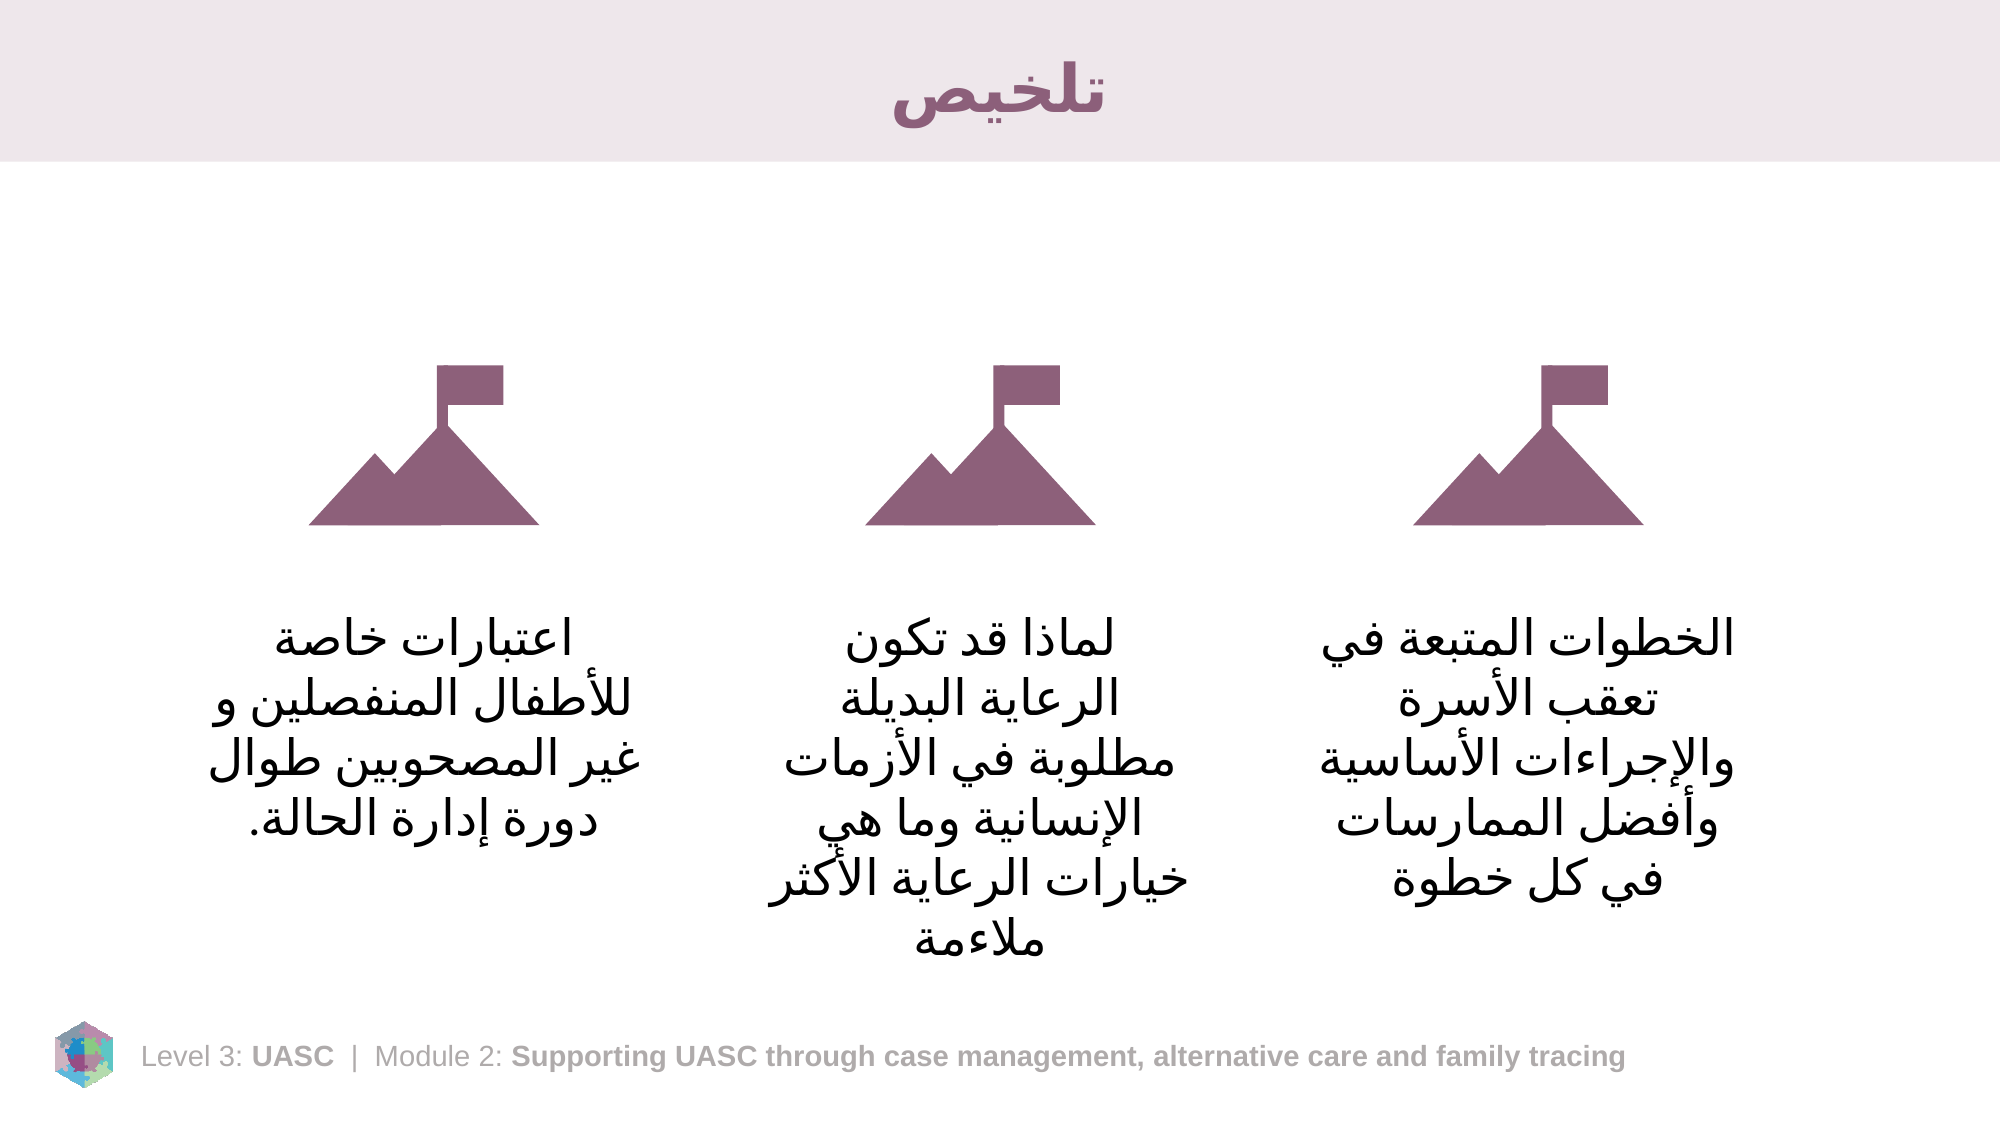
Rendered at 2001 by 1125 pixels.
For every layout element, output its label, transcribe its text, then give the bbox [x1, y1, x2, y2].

text_box الخطوات المتبعة في تعقب الأسرة والإجراءات الأساسية وأفضل الممارسات في كل خطوة [1286, 597, 1771, 913]
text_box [864, 365, 1097, 526]
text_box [308, 365, 540, 526]
picture [55, 1021, 113, 1088]
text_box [1412, 365, 1645, 526]
text_box لماذا قد تكون الرعاية البديلة مطلوبة في الأزمات الإنسانية وما هي خيارات الرعاية الأكثر ملاءمة [753, 597, 1208, 973]
text_box اعتبارات خاصة للأطفال المنفصلين و غير المصحوبين طوال دورة إدارة الحالة. [173, 597, 675, 853]
title تلخيص [137, 19, 1863, 163]
